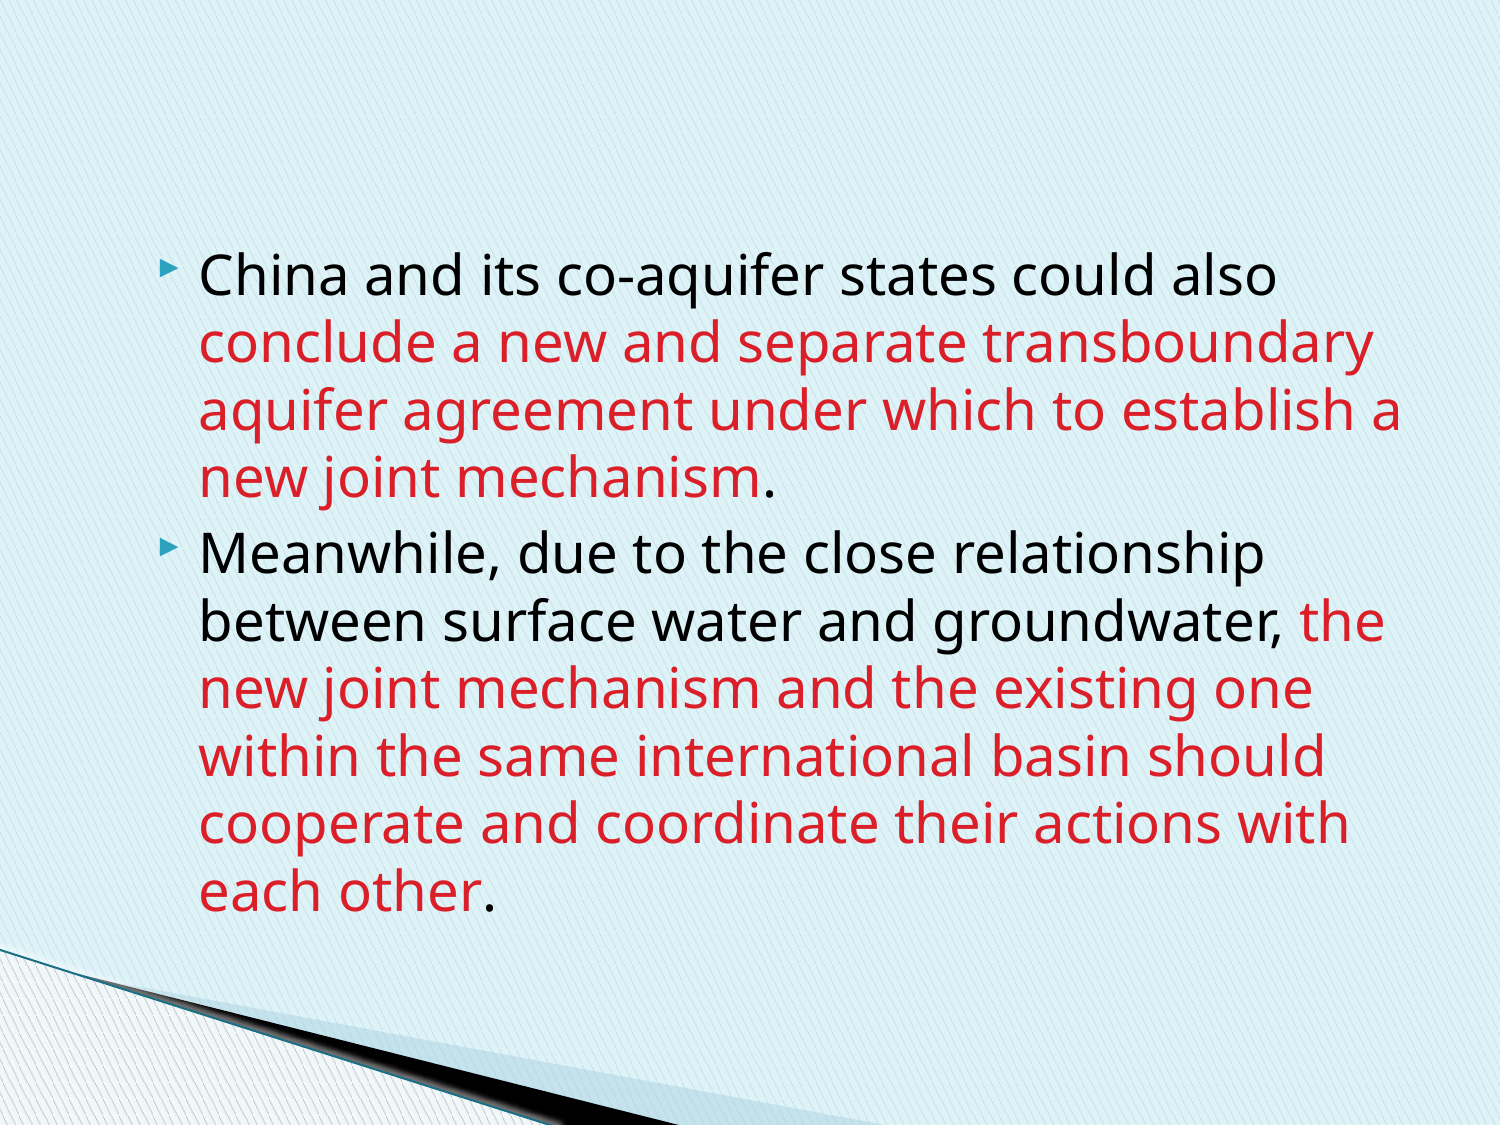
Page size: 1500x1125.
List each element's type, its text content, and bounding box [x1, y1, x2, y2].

list China and its co-aquifer states could also conclude a new and separate transboundary aquifer agreement under which to establish a new joint mechanism. Meanwhile, due to the close relationship between surface water and groundwater, the new joint mechanism and the existing one within the same international basin should cooperate and coordinate their actions with each other. [123, 231, 1447, 1005]
